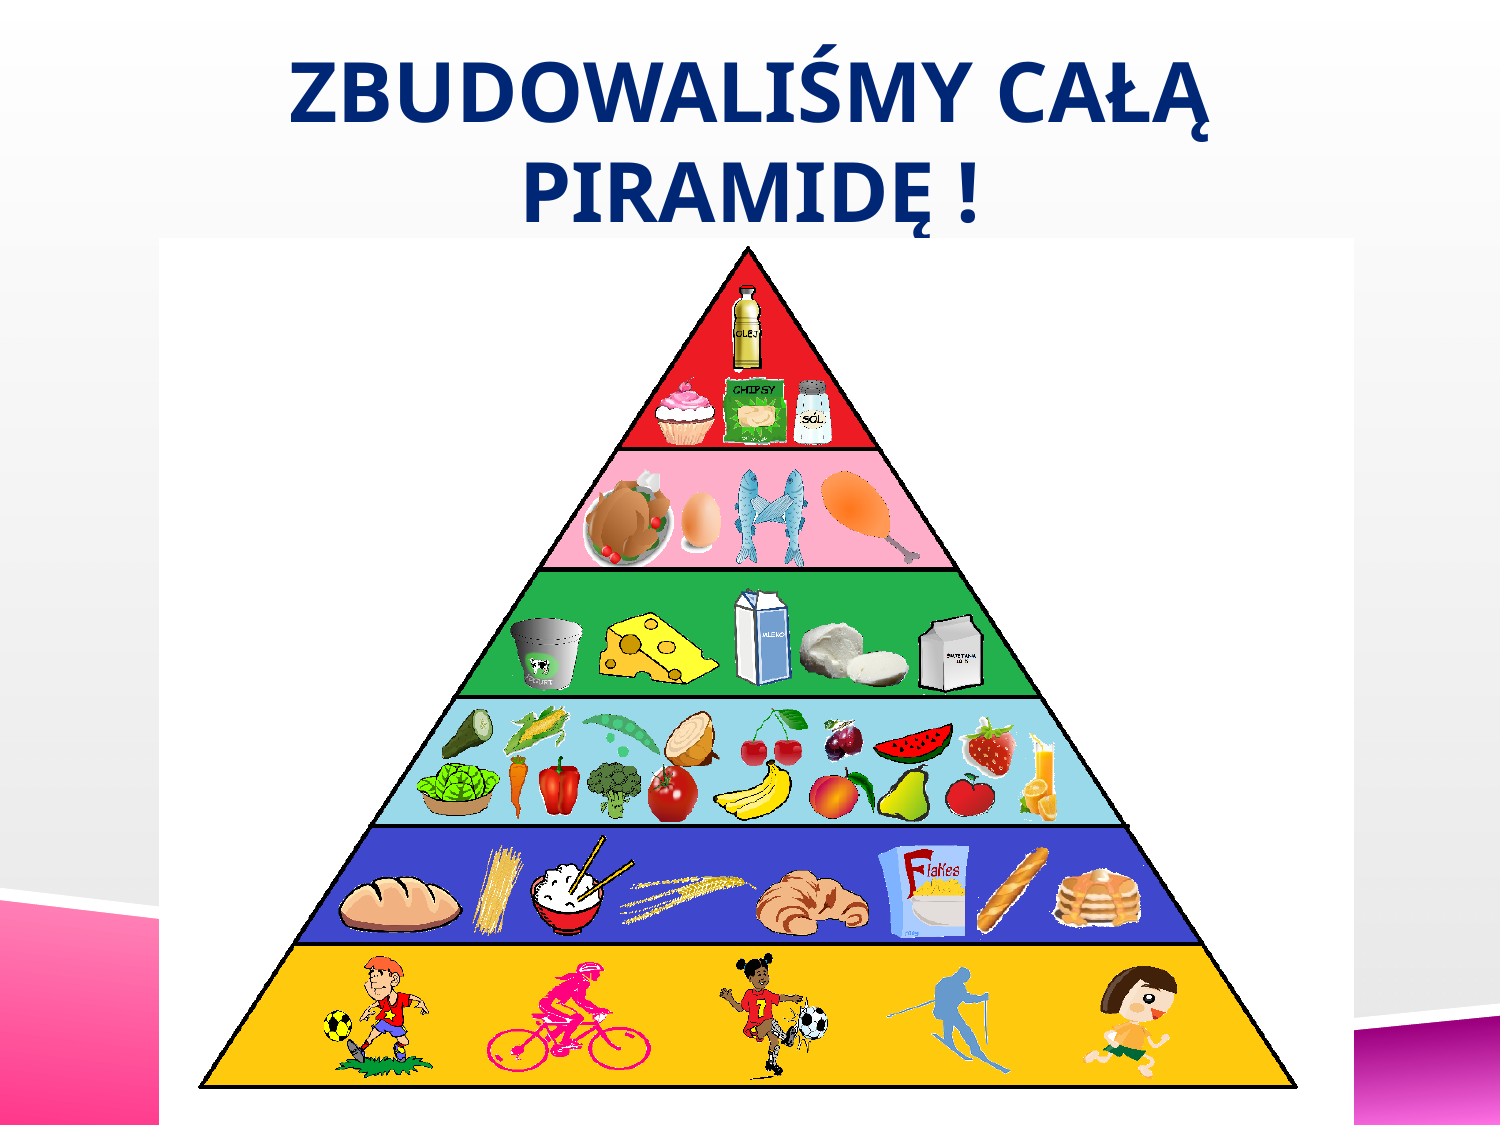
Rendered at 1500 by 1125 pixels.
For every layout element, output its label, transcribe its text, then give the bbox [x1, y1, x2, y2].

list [159, 238, 1354, 1125]
title Zbudowaliśmy całą piramidę ! [112, 45, 1388, 233]
